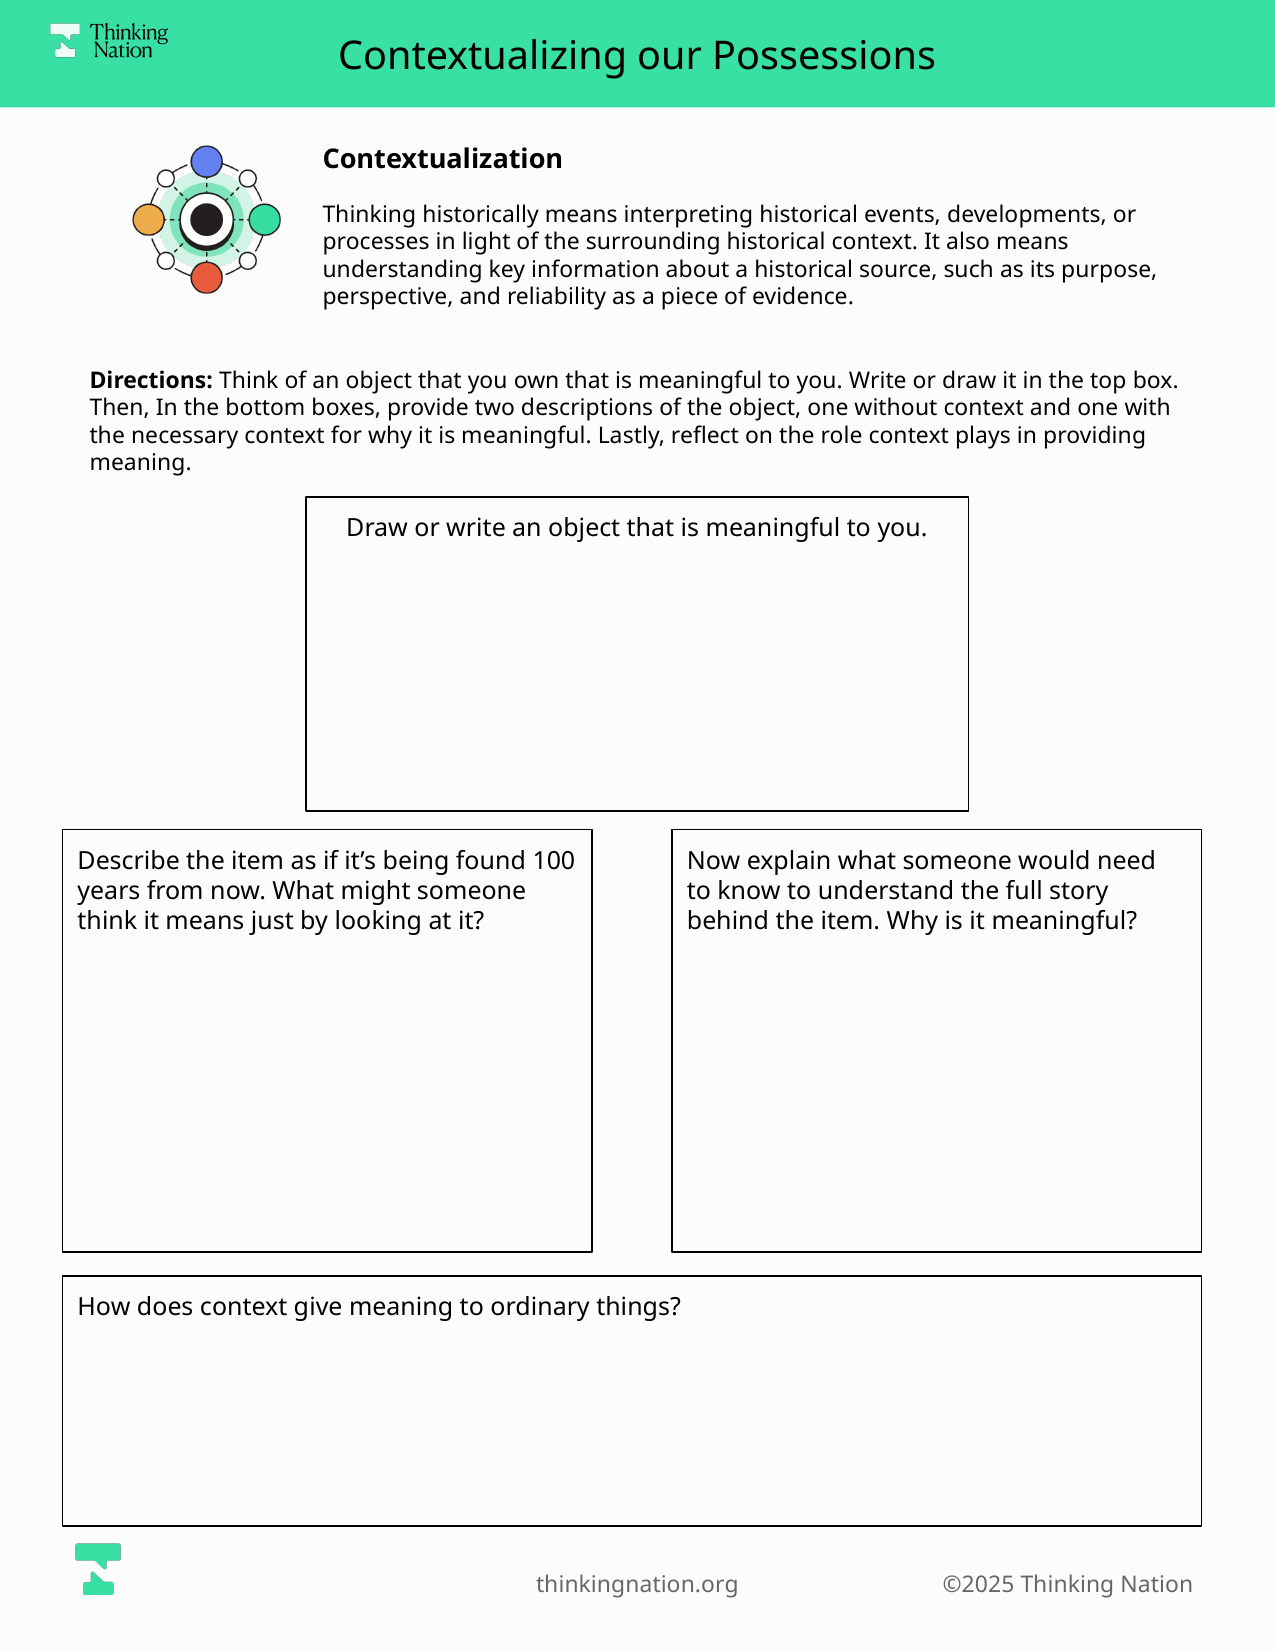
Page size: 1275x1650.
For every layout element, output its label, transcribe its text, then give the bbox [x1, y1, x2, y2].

text_box Directions: Think of an object that you own that is meaningful to you. Write or draw it in the top box. Then, In the bottom boxes, provide two descriptions of the object, one without context and one with the necessary context for why it is meaningful. Lastly, reflect on the role context plays in providing meaning. [74, 350, 1201, 491]
text_box Contextualization Thinking historically means interpreting historical events, developments, or processes in light of the surrounding historical context. It also means understanding key information about a historical source, such as its purpose, perspective, and reliability as a piece of evidence. [304, 122, 1196, 274]
text_box ©2025 Thinking Nation [907, 1553, 1210, 1605]
picture [108, 122, 304, 318]
text_box thinkingnation.org [486, 1553, 789, 1605]
picture [36, 12, 172, 69]
text_box Contextualizing our Possessions [0, 0, 1275, 108]
text_box Draw or write an object that is meaningful to you. [306, 496, 969, 811]
text_box How does context give meaning to ordinary things? [62, 1275, 1202, 1526]
picture [62, 1533, 134, 1605]
text_box Describe the item as if it’s being found 100 years from now. What might someone think it means just by looking at it? [62, 829, 592, 1253]
text_box Now explain what someone would need to know to understand the full story behind the item. Why is it meaningful? [671, 829, 1202, 1253]
